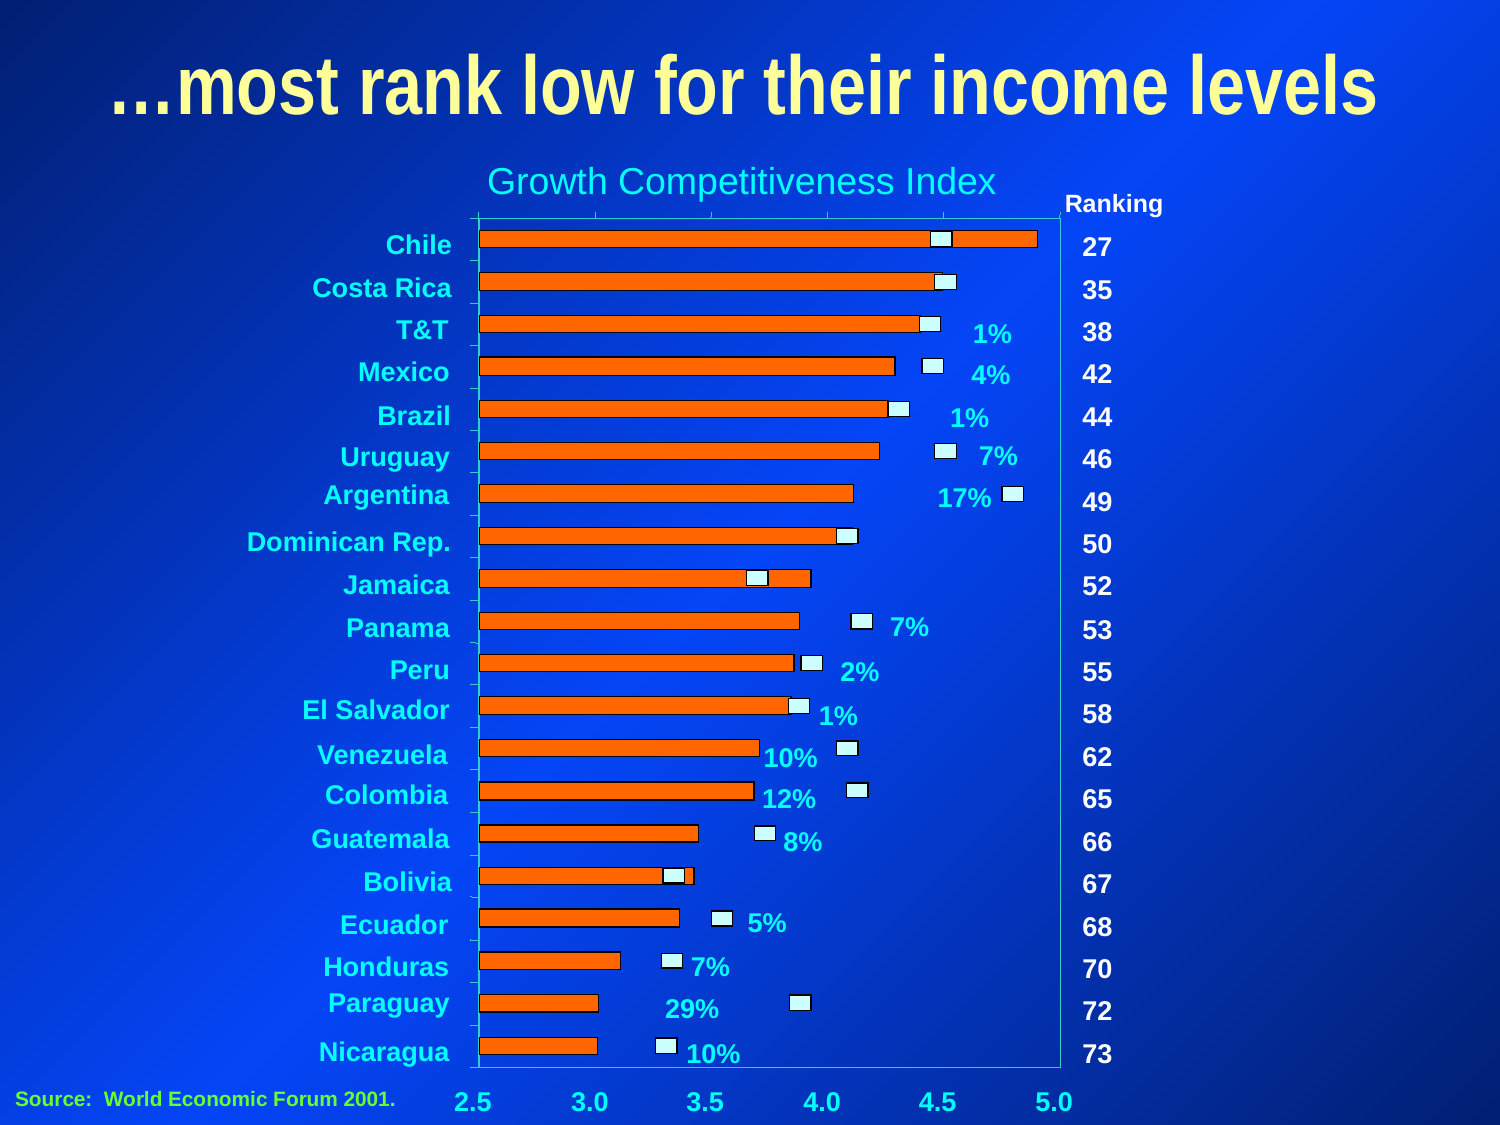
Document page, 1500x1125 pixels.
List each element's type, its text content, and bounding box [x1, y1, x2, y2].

text_box Ranking [1050, 179, 1179, 225]
title …most rank low for their income levels [49, 24, 1438, 138]
text_box Source: World Economic Forum 2001. [0, 1077, 241, 1118]
text_box Growth Competitiveness Index [472, 149, 1012, 210]
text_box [246, 212, 1113, 1118]
